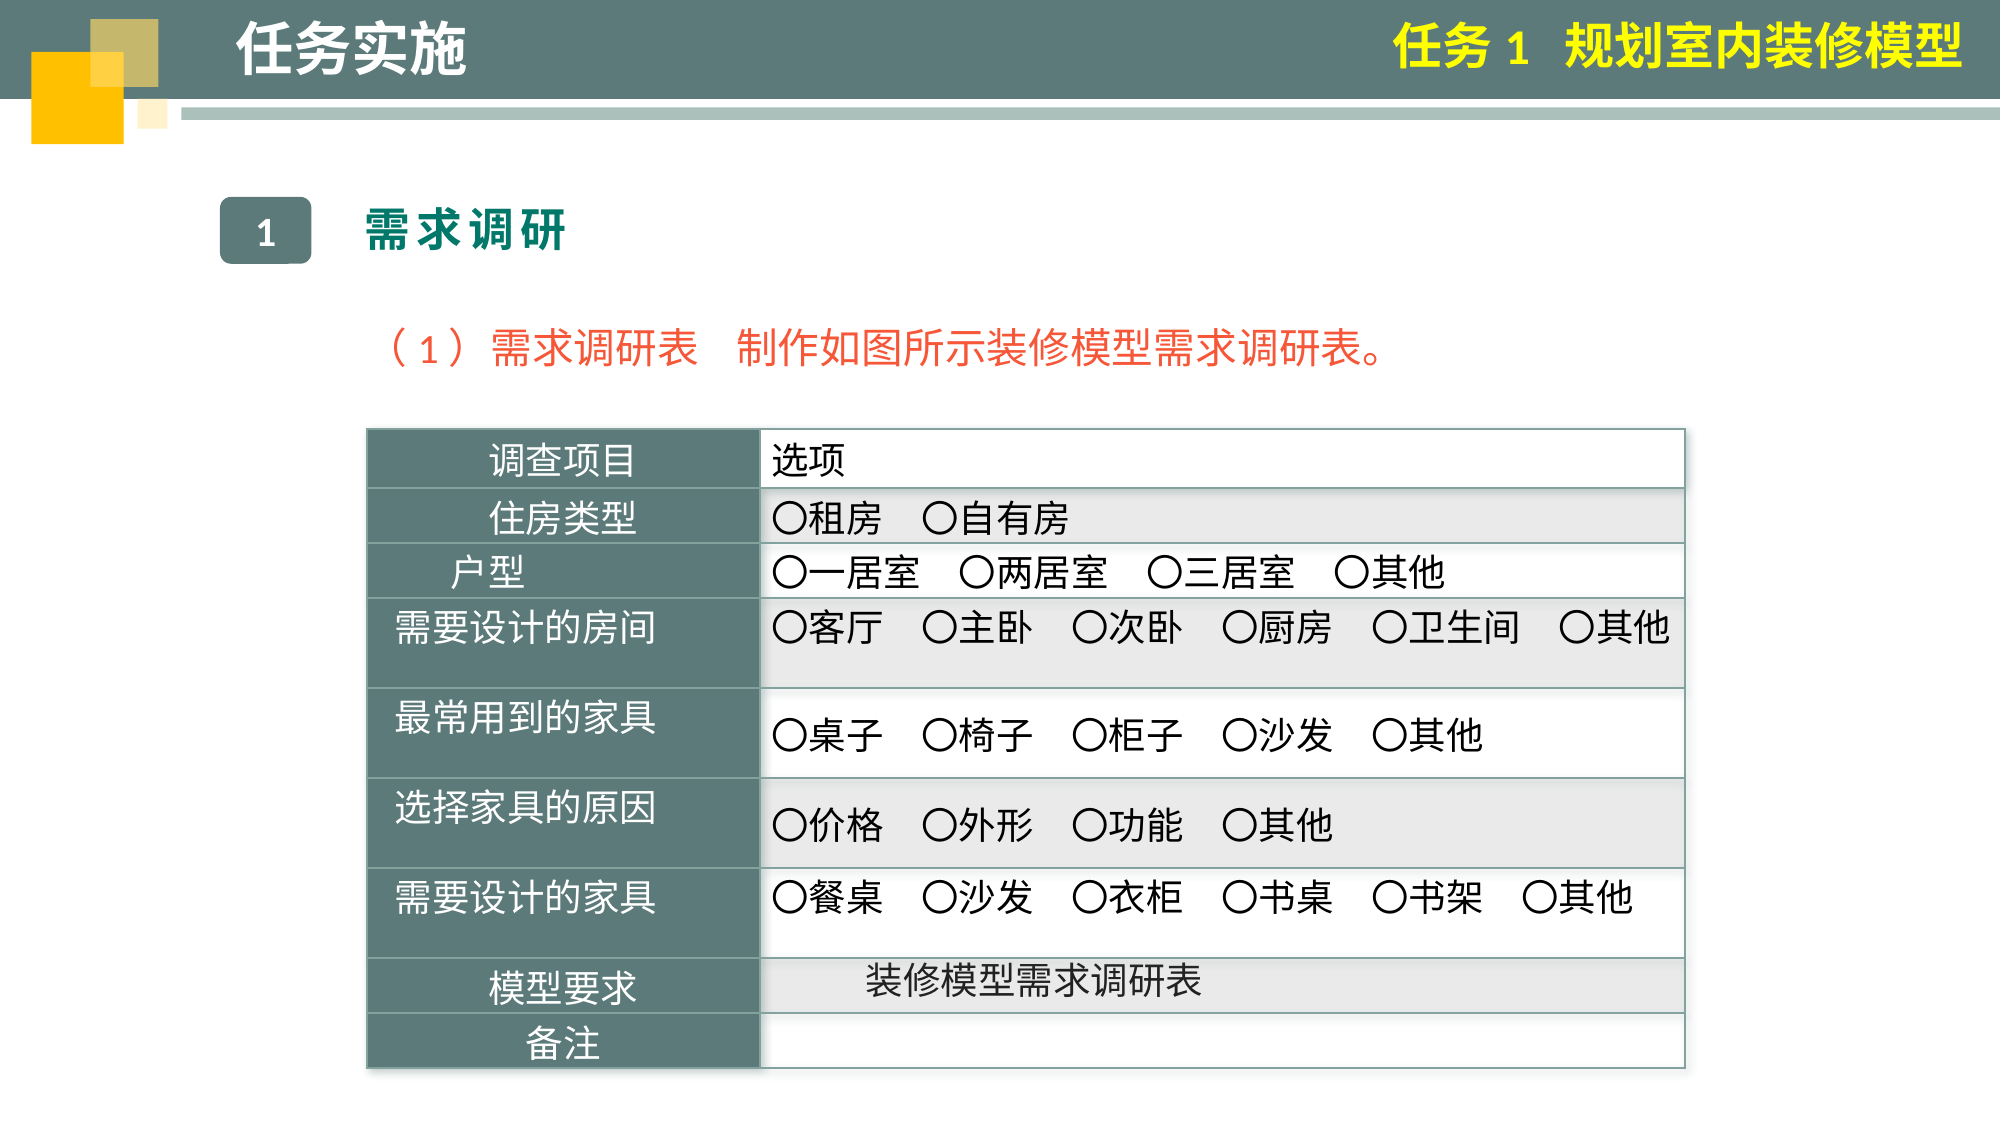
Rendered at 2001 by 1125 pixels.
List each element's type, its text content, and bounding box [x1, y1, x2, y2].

table_cell 模型要求 [368, 959, 759, 1012]
table_cell 需要设计的家具 [368, 869, 759, 957]
table_cell 〇租房 〇自有房 [761, 489, 1684, 542]
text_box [219, 193, 1065, 264]
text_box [0, 0, 2000, 145]
table_cell 住房类型 [368, 489, 759, 542]
table_cell 〇一居室 〇两居室 〇三居室 〇其他 [761, 544, 1684, 597]
table_cell 〇价格 〇外形 〇功能 〇其他 [761, 779, 1684, 867]
text_box （1）需求调研表 制作如图所示装修模型需求调研表。 [267, 314, 1424, 380]
table_cell [761, 1014, 1684, 1067]
table_cell 〇餐桌 〇沙发 〇衣柜 〇书桌 〇书架 〇其他 [761, 869, 1684, 957]
table_cell 备注 [368, 1014, 759, 1067]
table_cell 〇桌子 〇椅子 〇柜子 〇沙发 〇其他 [761, 689, 1684, 777]
table_cell 户型 [368, 544, 759, 597]
table_cell 〇客厅 〇主卧 〇次卧 〇厨房 〇卫生间 〇其他 [761, 599, 1684, 687]
table_cell 需要设计的房间 [368, 599, 759, 687]
table_cell [761, 959, 1684, 1012]
table_header 选项 [761, 430, 1684, 487]
table_cell 选择家具的原因 [368, 779, 759, 867]
table_cell 最常用到的家具 [368, 689, 759, 777]
table_header 调查项目 [368, 430, 759, 487]
